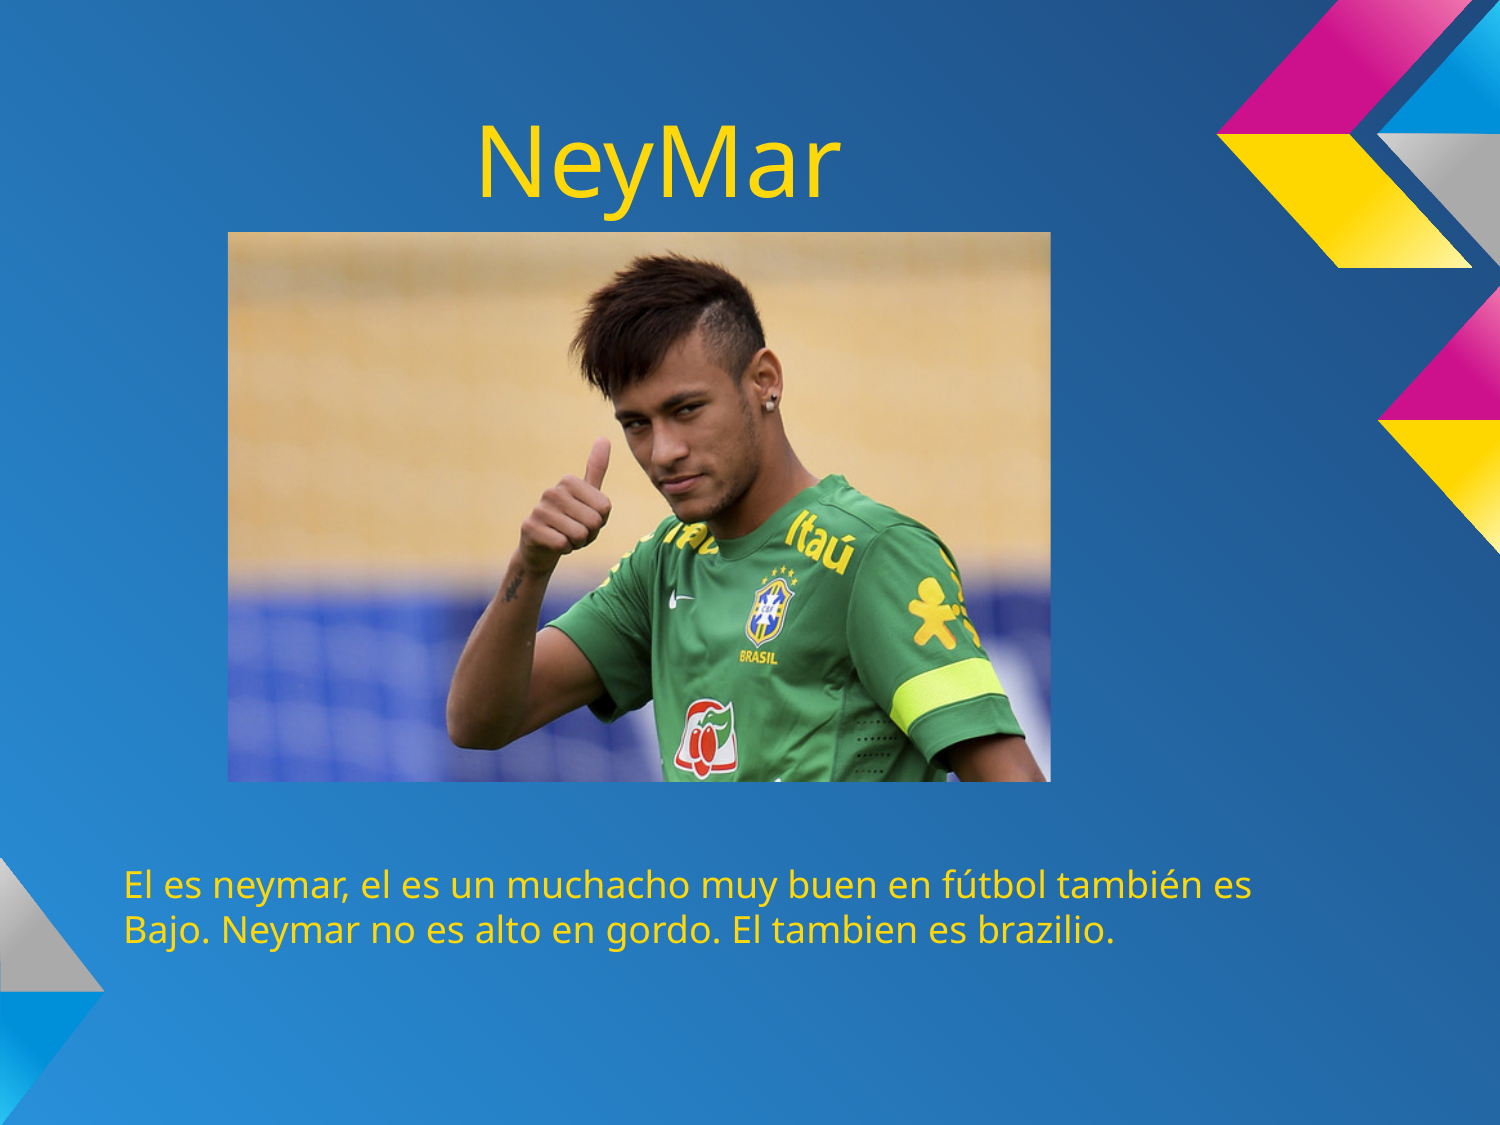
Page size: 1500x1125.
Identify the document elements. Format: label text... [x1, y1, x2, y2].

title NeyMar [75, 45, 1204, 233]
text_box [227, 232, 1051, 782]
text_box El es neymar, el es un muchacho muy buen en fútbol también es Bajo. Neymar no es alto en gordo. El tambien es brazilio. [108, 846, 1328, 1078]
